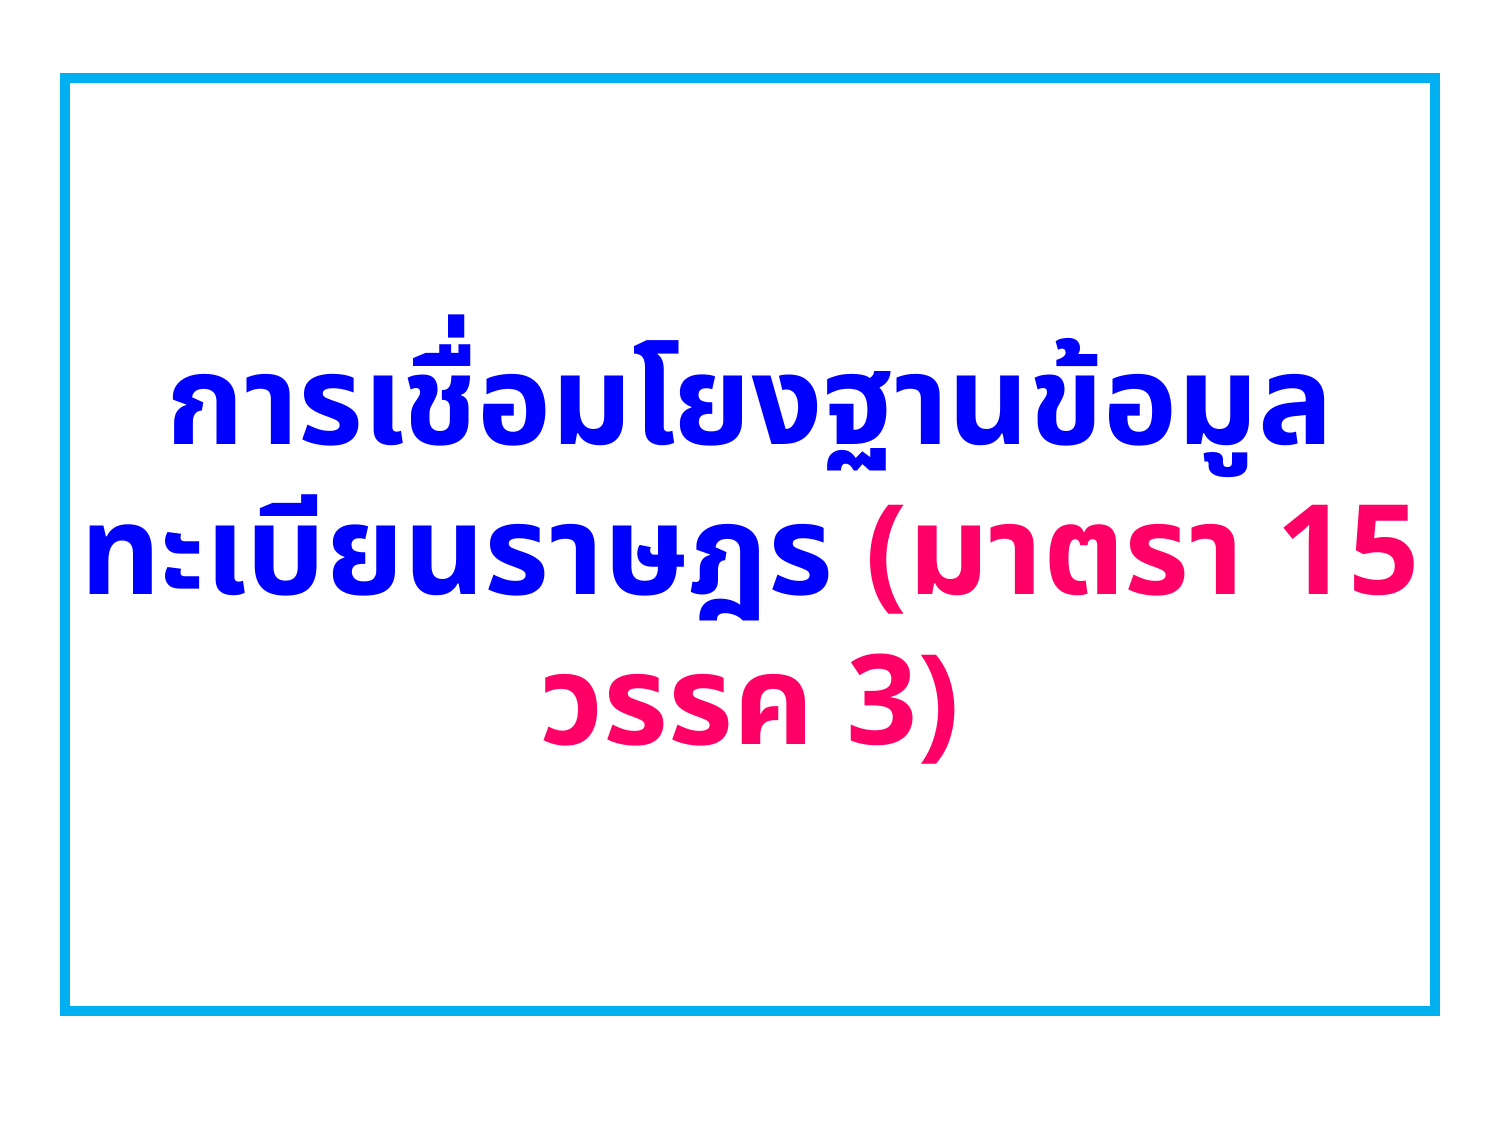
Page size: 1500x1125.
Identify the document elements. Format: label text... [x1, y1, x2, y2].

text_box การเชื่อมโยงฐานข้อมูลทะเบียนราษฎร (มาตรา 15 วรรค 3) [64, 78, 1436, 1012]
